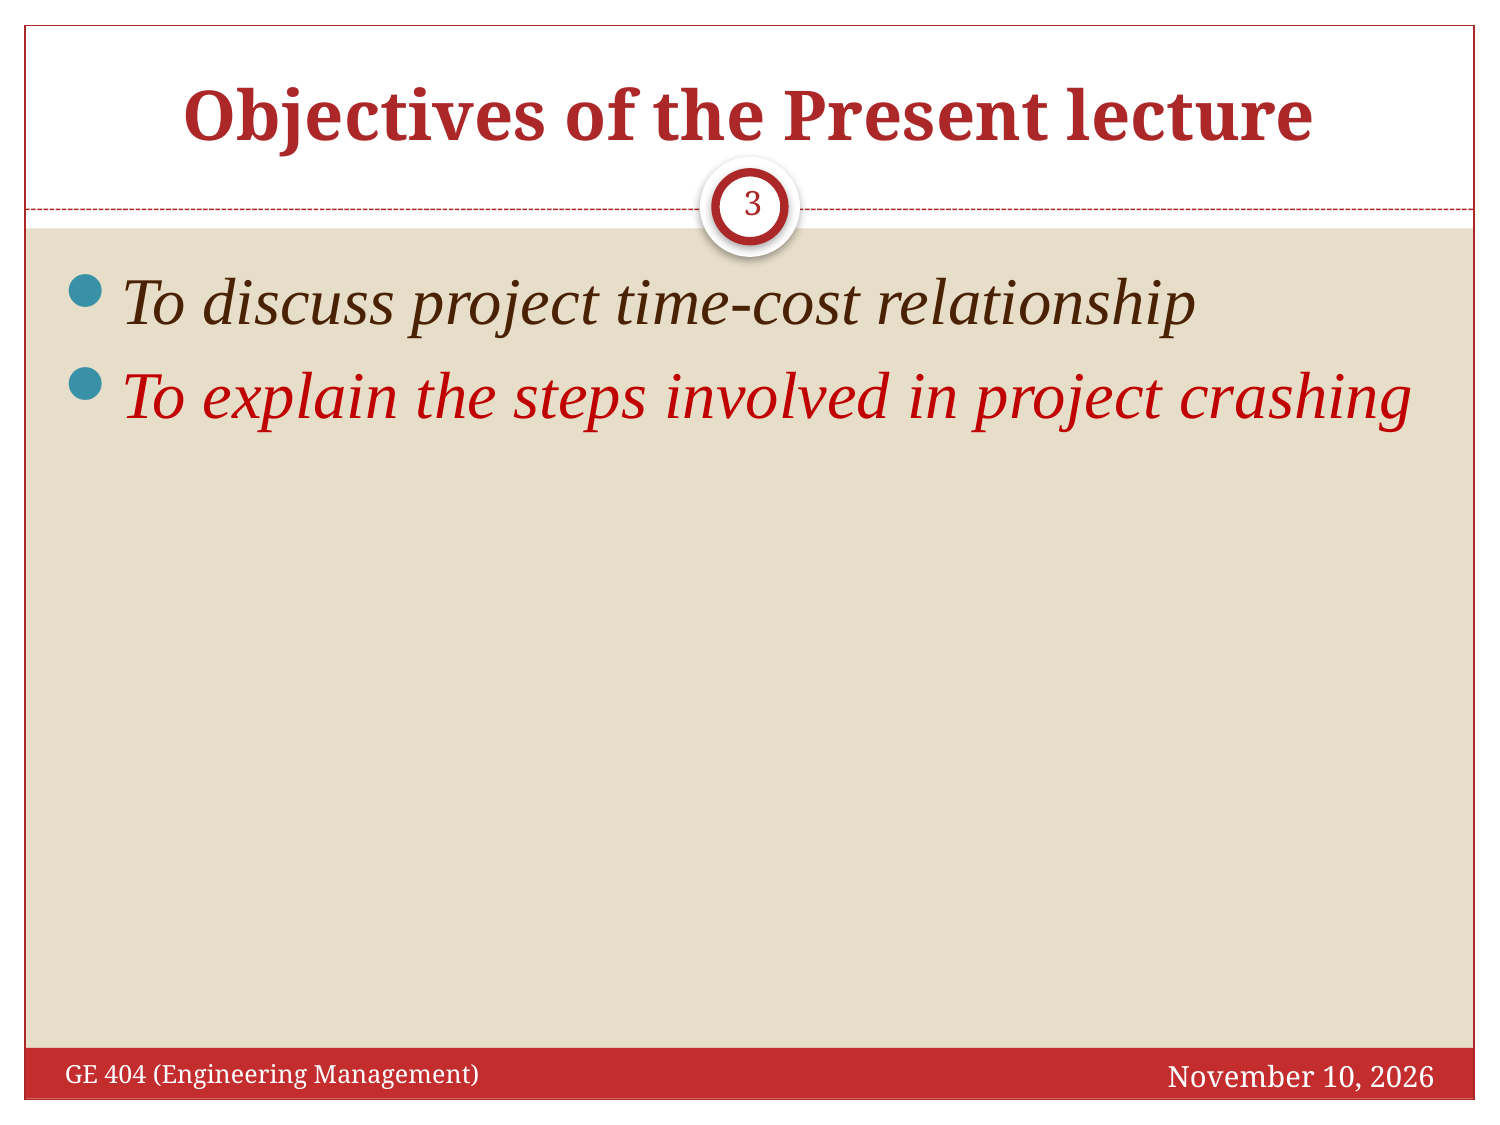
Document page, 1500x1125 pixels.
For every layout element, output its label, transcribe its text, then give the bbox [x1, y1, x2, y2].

list To discuss project time-cost relationship To explain the steps involved in project crashing [49, 250, 1445, 1001]
slide_number 3 [715, 168, 791, 241]
footer GE 404 (Engineering Management) [50, 1051, 638, 1112]
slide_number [950, 1050, 1450, 1111]
title Objectives of the Present lecture [49, 37, 1450, 162]
